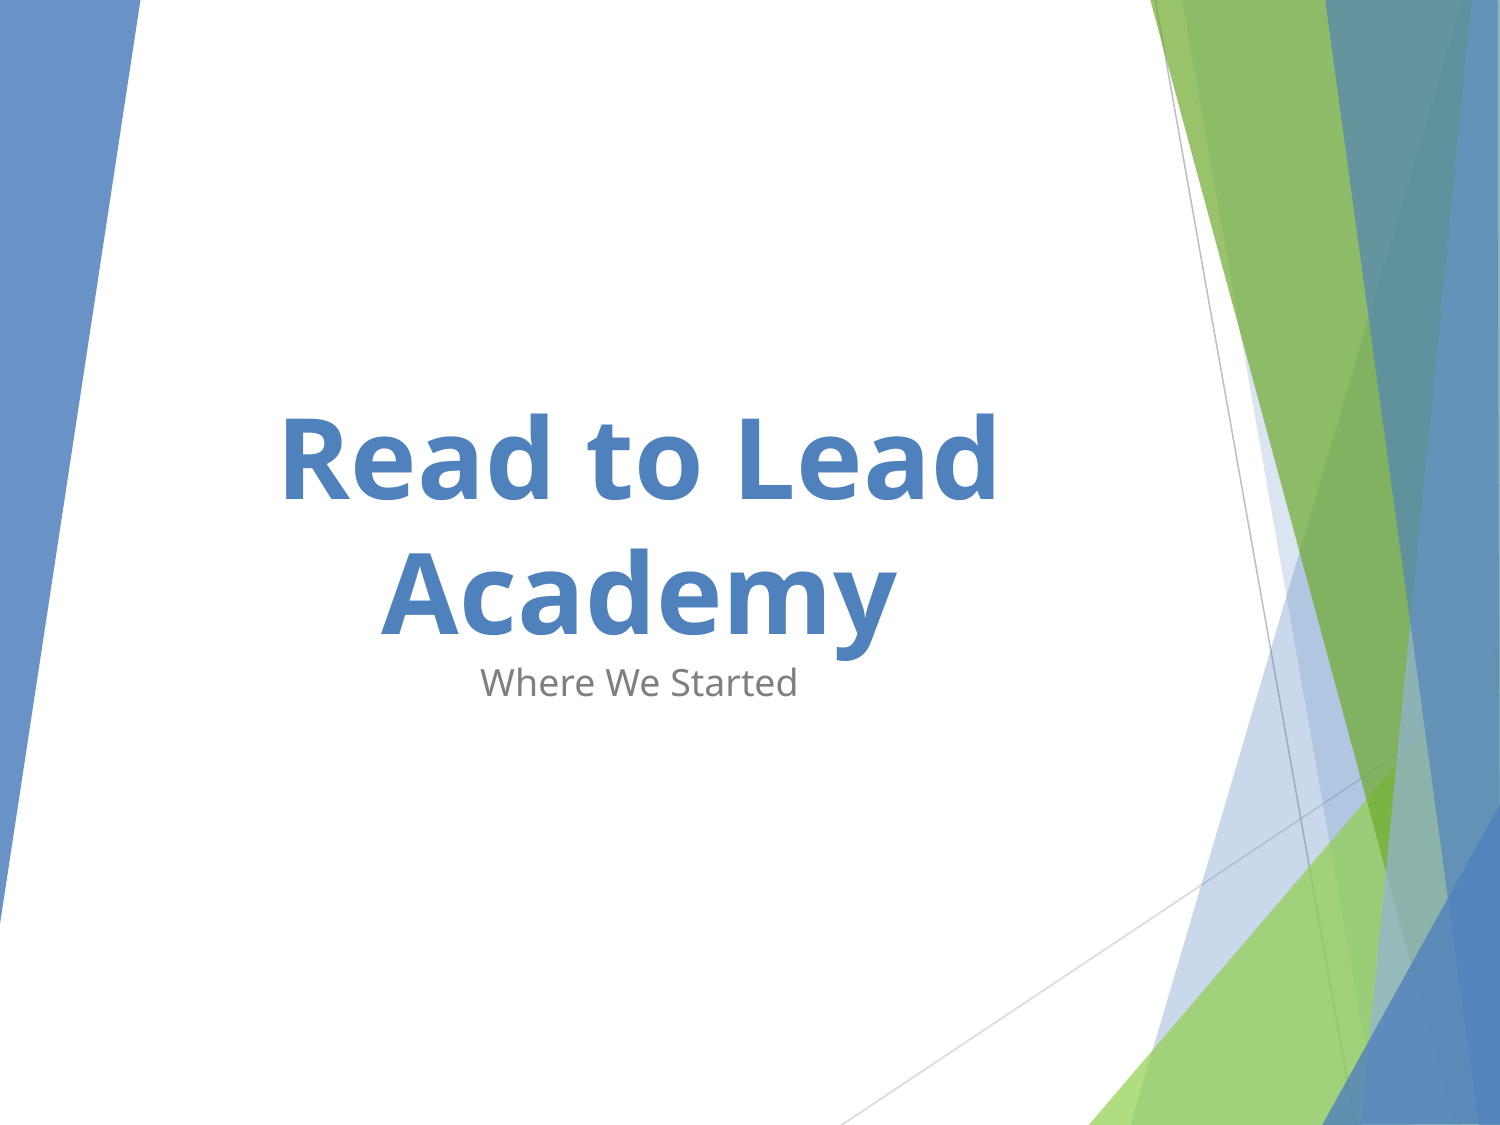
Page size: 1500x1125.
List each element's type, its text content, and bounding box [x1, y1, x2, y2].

subtitle Where We Started [161, 651, 1118, 832]
title Read to Lead Academy [55, 394, 1225, 665]
